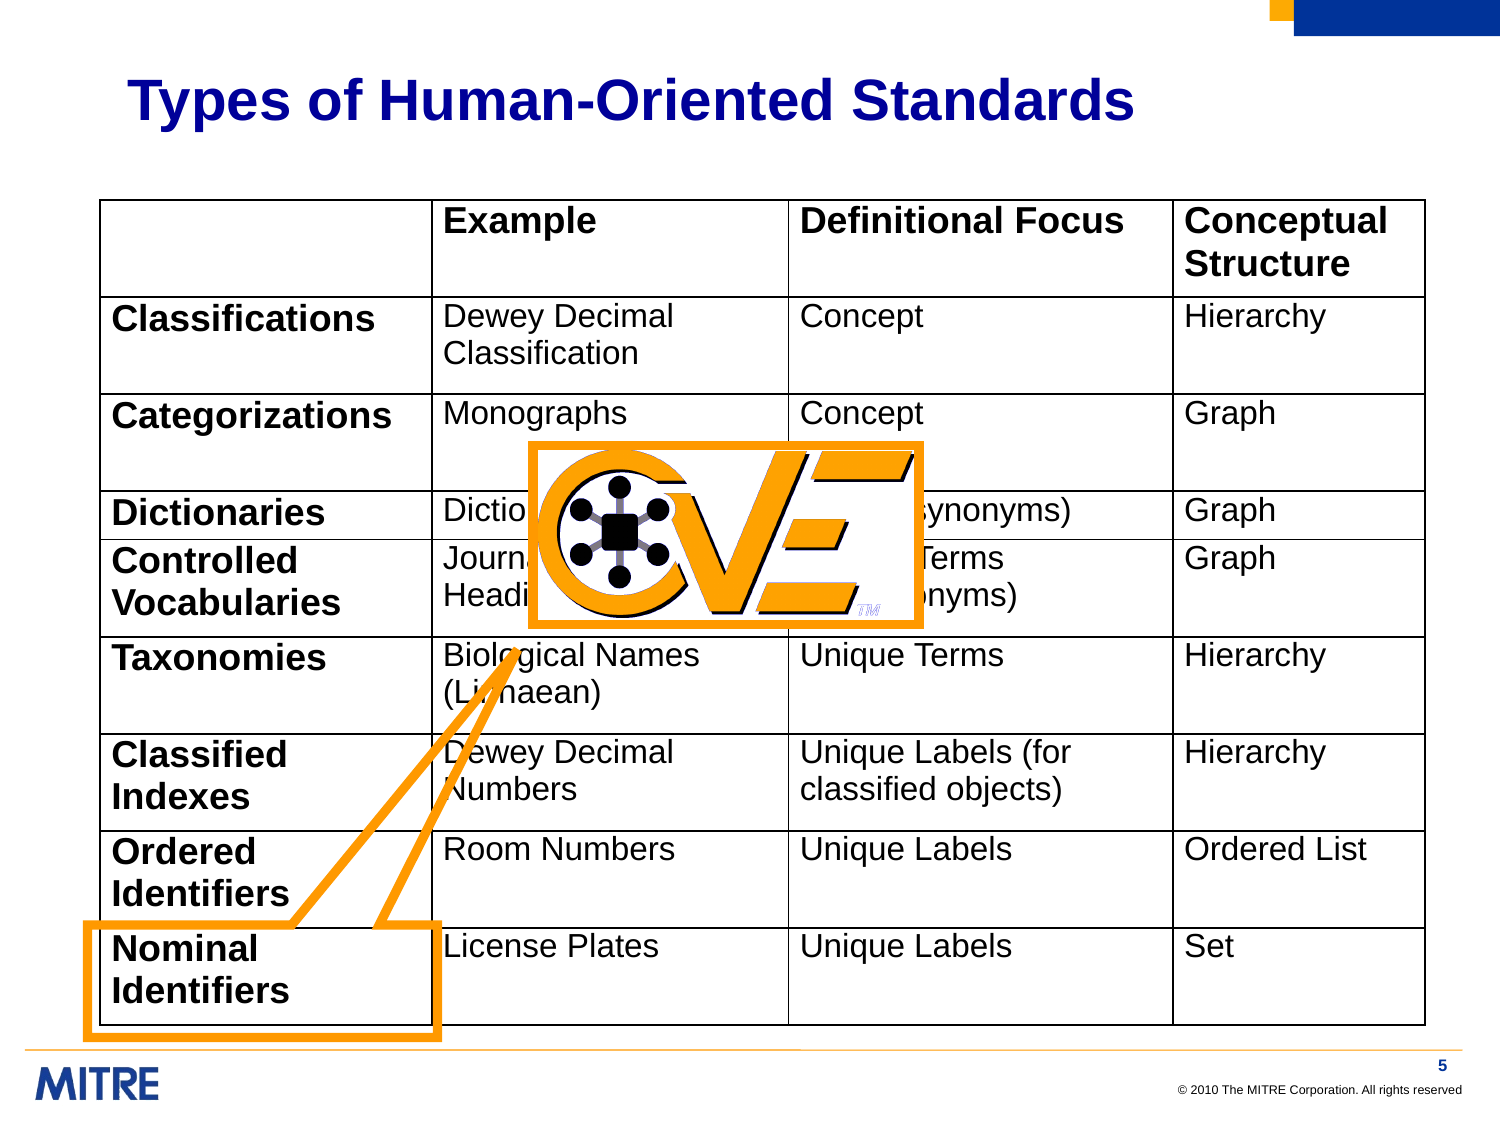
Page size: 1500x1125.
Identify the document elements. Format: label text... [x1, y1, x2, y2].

table_cell Graph [1174, 395, 1424, 490]
table_cell Ordered List [1174, 832, 1424, 927]
table_cell Hierarchy [1174, 735, 1424, 830]
table_cell Categorizations [101, 395, 431, 448]
slide_number 5 [1374, 1049, 1463, 1076]
table_cell Concept [789, 395, 1172, 490]
table_cell Unique Labels (for classified objects) [918, 735, 1172, 830]
picture [30, 1064, 163, 1106]
table_cell Terms (synonyms) [924, 492, 1172, 539]
table_header [101, 201, 431, 296]
table_cell Hierarchy [1174, 298, 1424, 393]
table_cell Unique Labels [918, 832, 1172, 927]
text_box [87, 449, 915, 1038]
table_header Example [433, 201, 788, 296]
table_header Definitional Focus [789, 201, 1172, 296]
table_cell Graph [1174, 492, 1424, 539]
table_header Conceptual Structure [1174, 201, 1424, 296]
table_cell Concept [789, 298, 1172, 393]
table_cell Unique Terms [918, 638, 1172, 733]
table_cell Graph [1174, 540, 1424, 636]
table_cell Monographs [433, 395, 788, 448]
table_cell Unique Terms (no synonyms) [918, 540, 1172, 636]
table_cell Set [1174, 929, 1424, 1024]
table_cell Hierarchy [1174, 638, 1424, 733]
title Types of Human-Oriented Standards [112, 62, 1288, 151]
table_cell Dewey Decimal Classification [433, 298, 788, 393]
table_cell Classifications [101, 298, 431, 393]
table_cell Unique Labels [918, 929, 1172, 1024]
